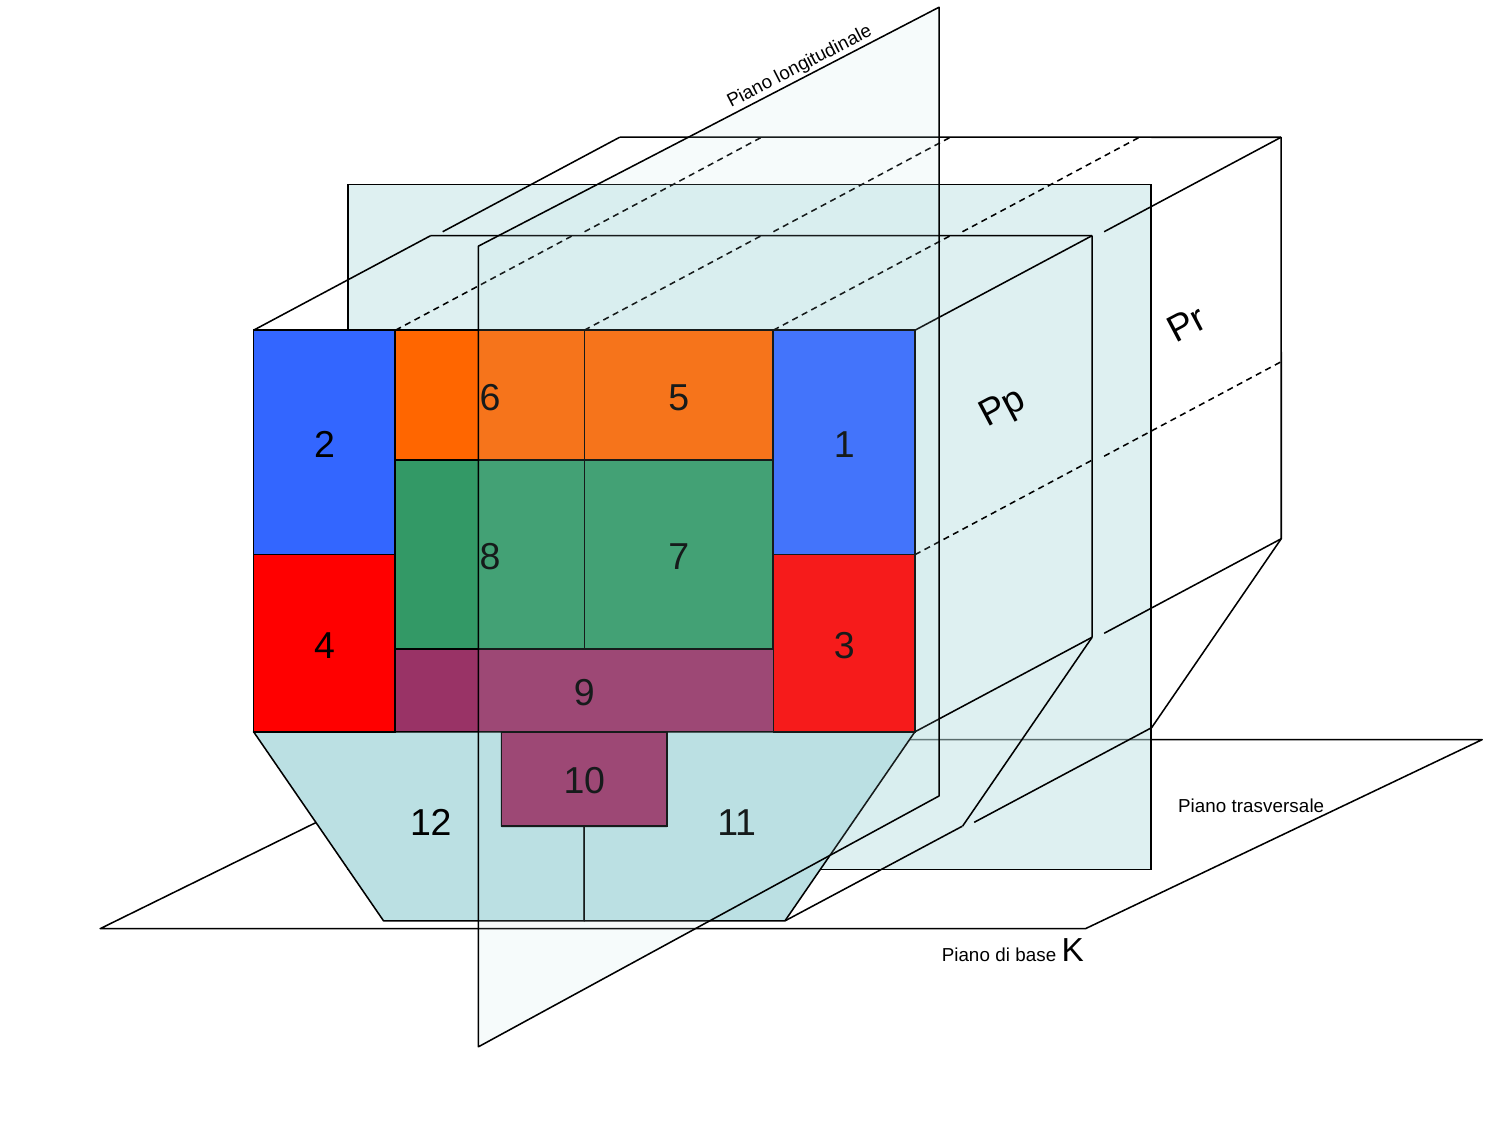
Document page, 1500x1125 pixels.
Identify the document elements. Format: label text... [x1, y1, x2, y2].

text_box [100, 823, 478, 929]
text_box [478, 7, 940, 1047]
text_box Piano trasversale [1163, 786, 1376, 824]
text_box Pr [1141, 279, 1229, 364]
text_box 8 [395, 461, 478, 649]
text_box 9 [396, 649, 478, 732]
text_box 6 [395, 330, 478, 461]
text_box 2 [253, 330, 396, 555]
text_box Piano di base K [927, 920, 1140, 976]
text_box [821, 184, 1152, 870]
text_box 4 [253, 555, 396, 732]
text_box [253, 732, 478, 921]
text_box [348, 184, 596, 330]
text_box [697, 739, 1483, 929]
text_box Pp [953, 359, 1048, 448]
text_box 12 [395, 790, 478, 851]
text_box [712, 856, 830, 921]
text_box Piano longitudinale [706, 0, 913, 125]
